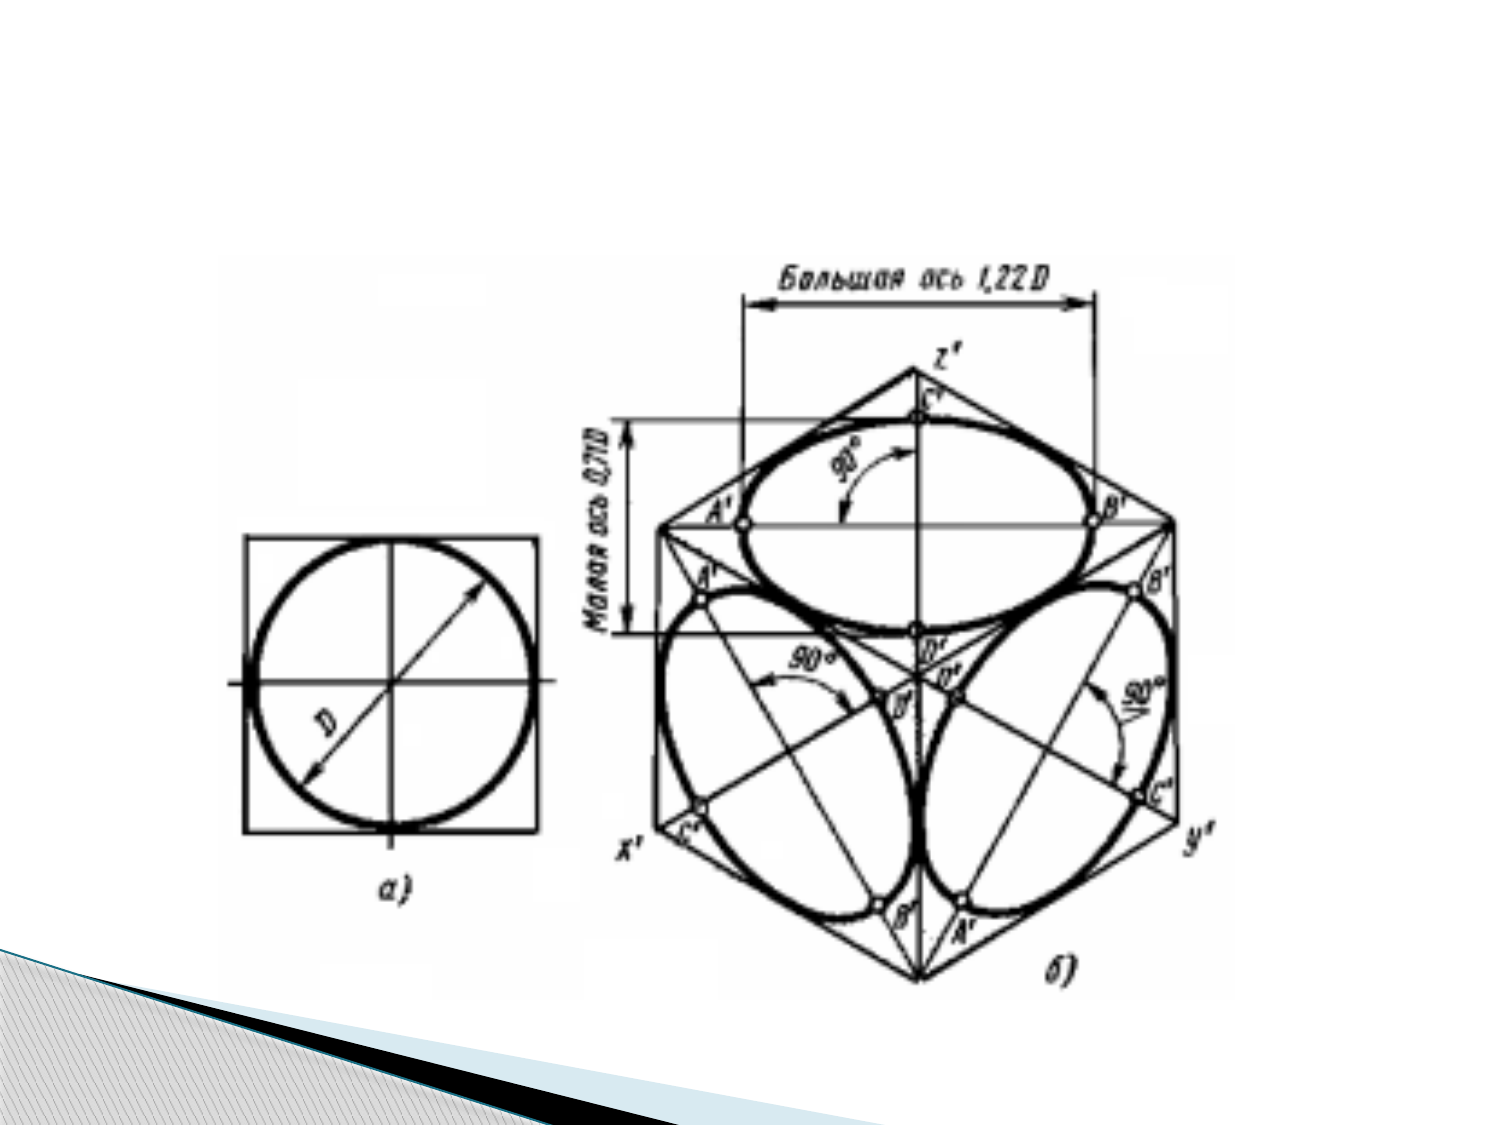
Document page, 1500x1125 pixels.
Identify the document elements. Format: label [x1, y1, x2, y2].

picture [218, 255, 1235, 1000]
